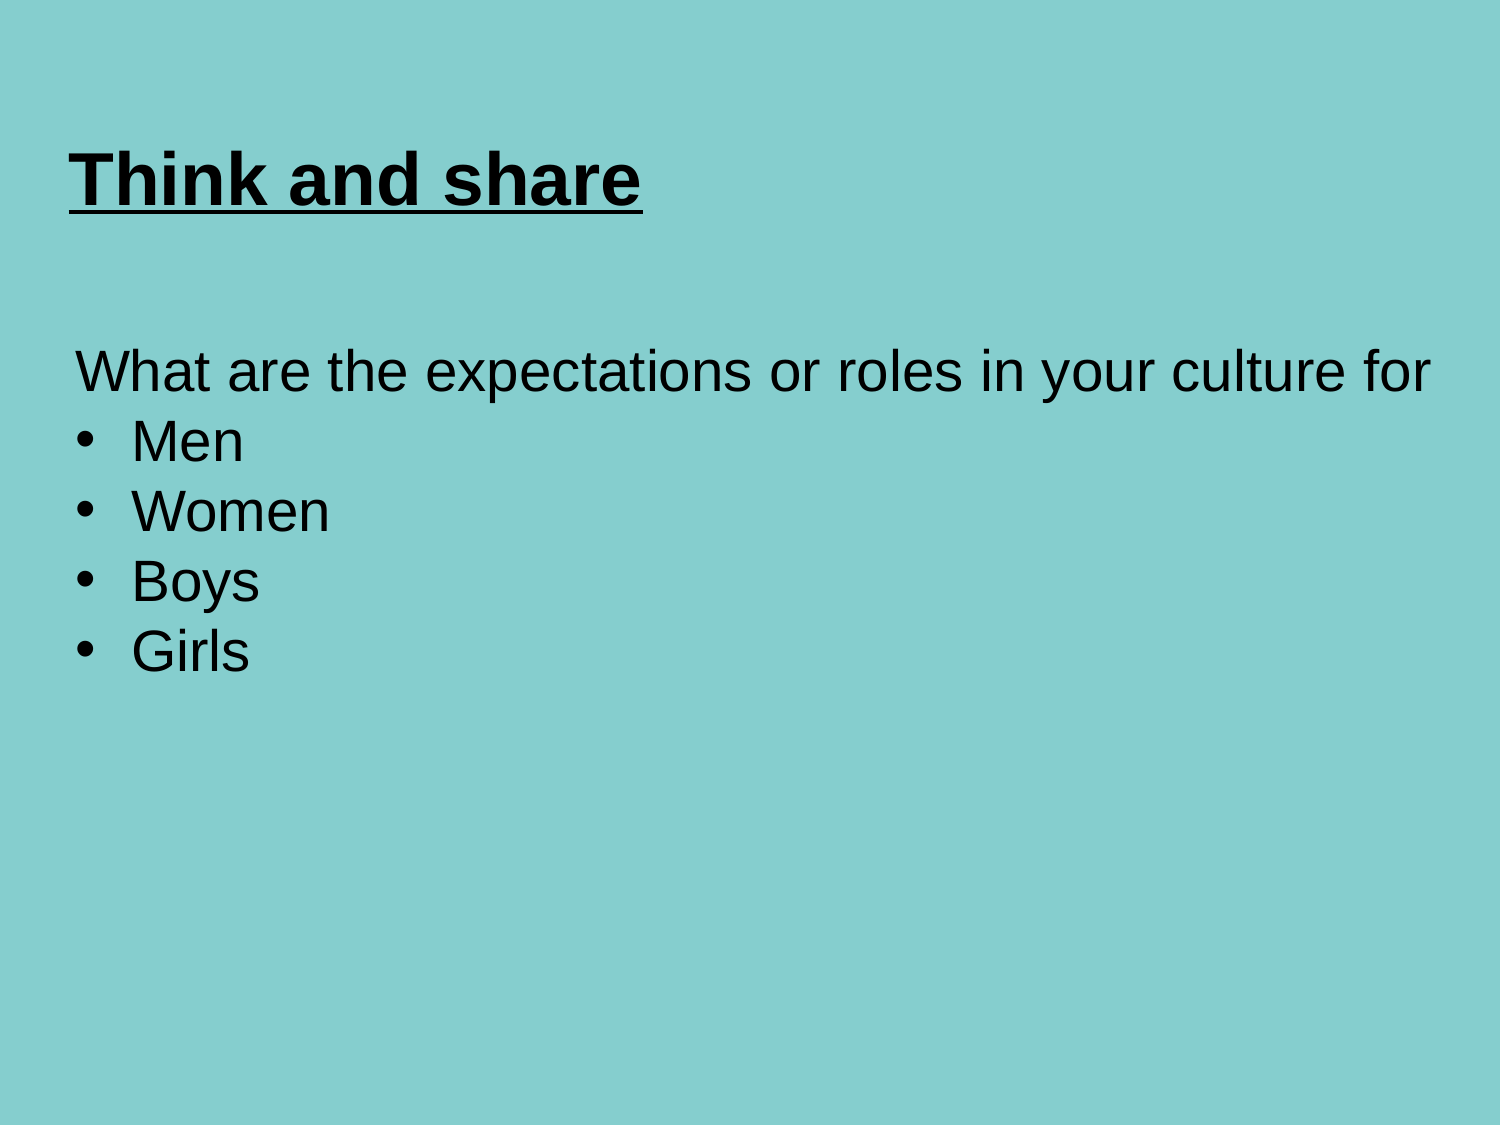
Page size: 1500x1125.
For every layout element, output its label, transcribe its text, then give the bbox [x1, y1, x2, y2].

text_box What are the expectations or roles in your culture for Men Women Boys Girls [60, 325, 1449, 691]
text_box Think and share [53, 123, 1417, 324]
